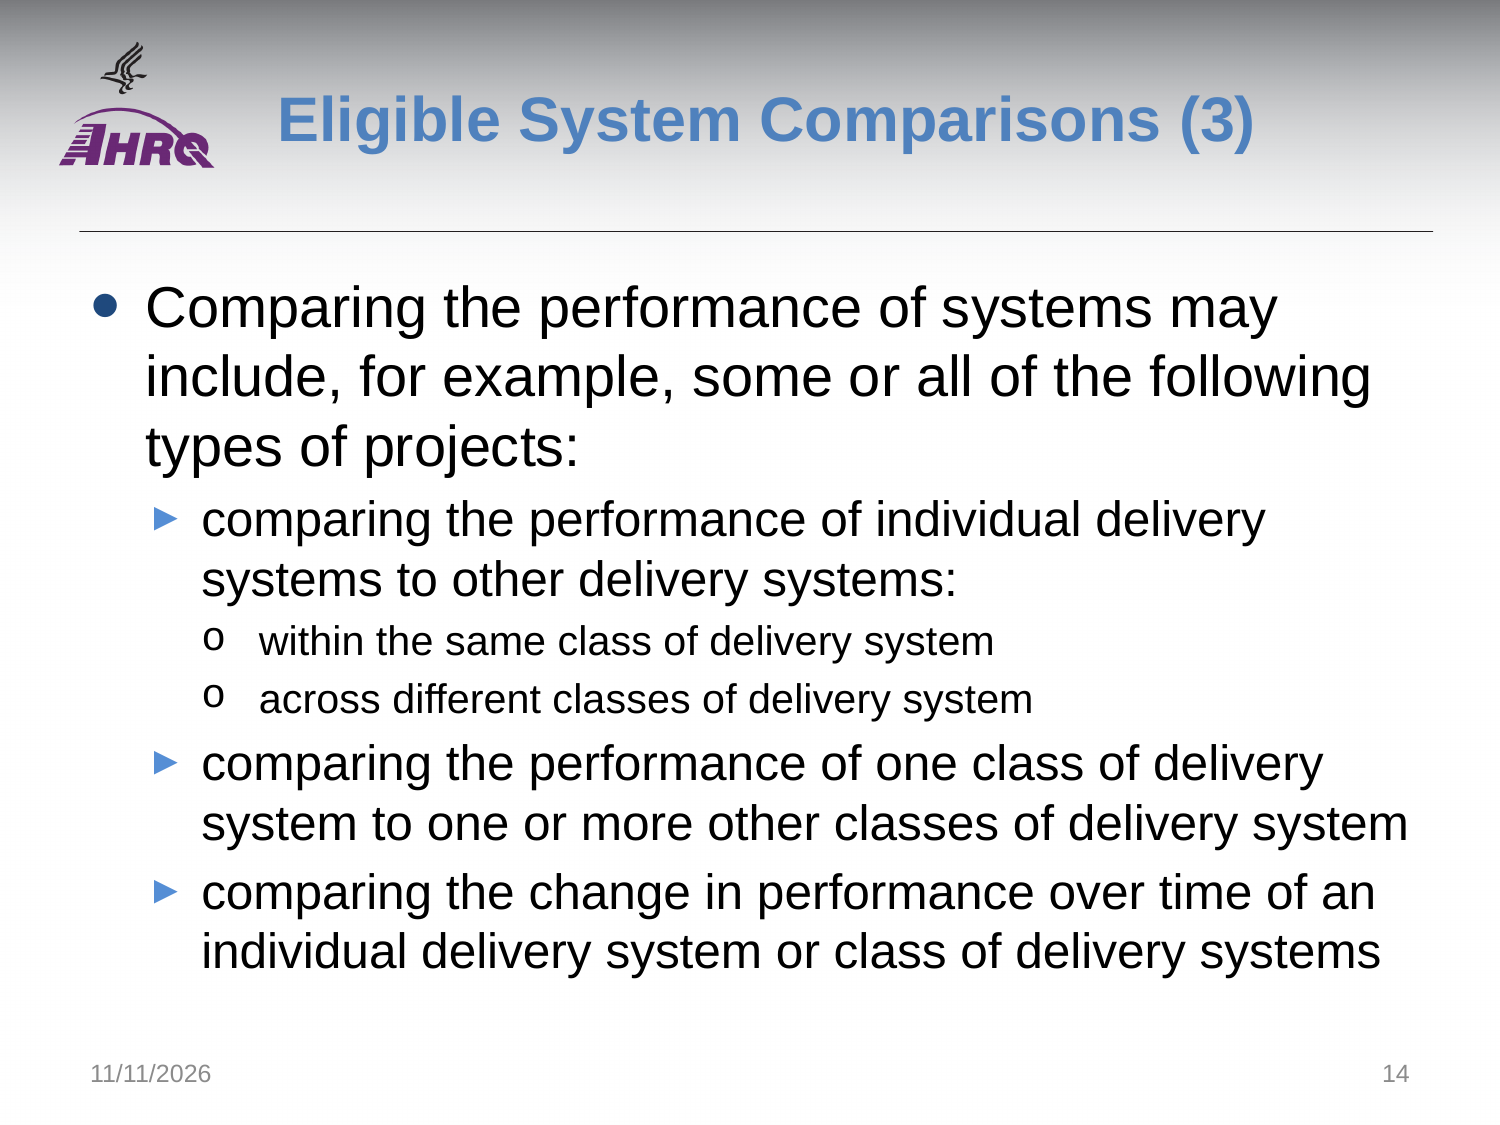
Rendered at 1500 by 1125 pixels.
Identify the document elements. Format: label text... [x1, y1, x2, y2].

picture [0, 0, 1500, 1125]
slide_number 14 [1074, 1042, 1425, 1103]
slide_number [75, 1042, 425, 1103]
list Comparing the performance of systems may include, for example, some or all of the following types of projects: comparing the performance of individual delivery systems to other delivery systems: within the same class of delivery system across different classes of delivery system comparing the performance of one class of delivery system to one or more other classes of delivery system comparing the change in performance over time of an individual delivery system or class of delivery systems [75, 262, 1425, 1005]
title Eligible System Comparisons (3) [262, 45, 1425, 188]
